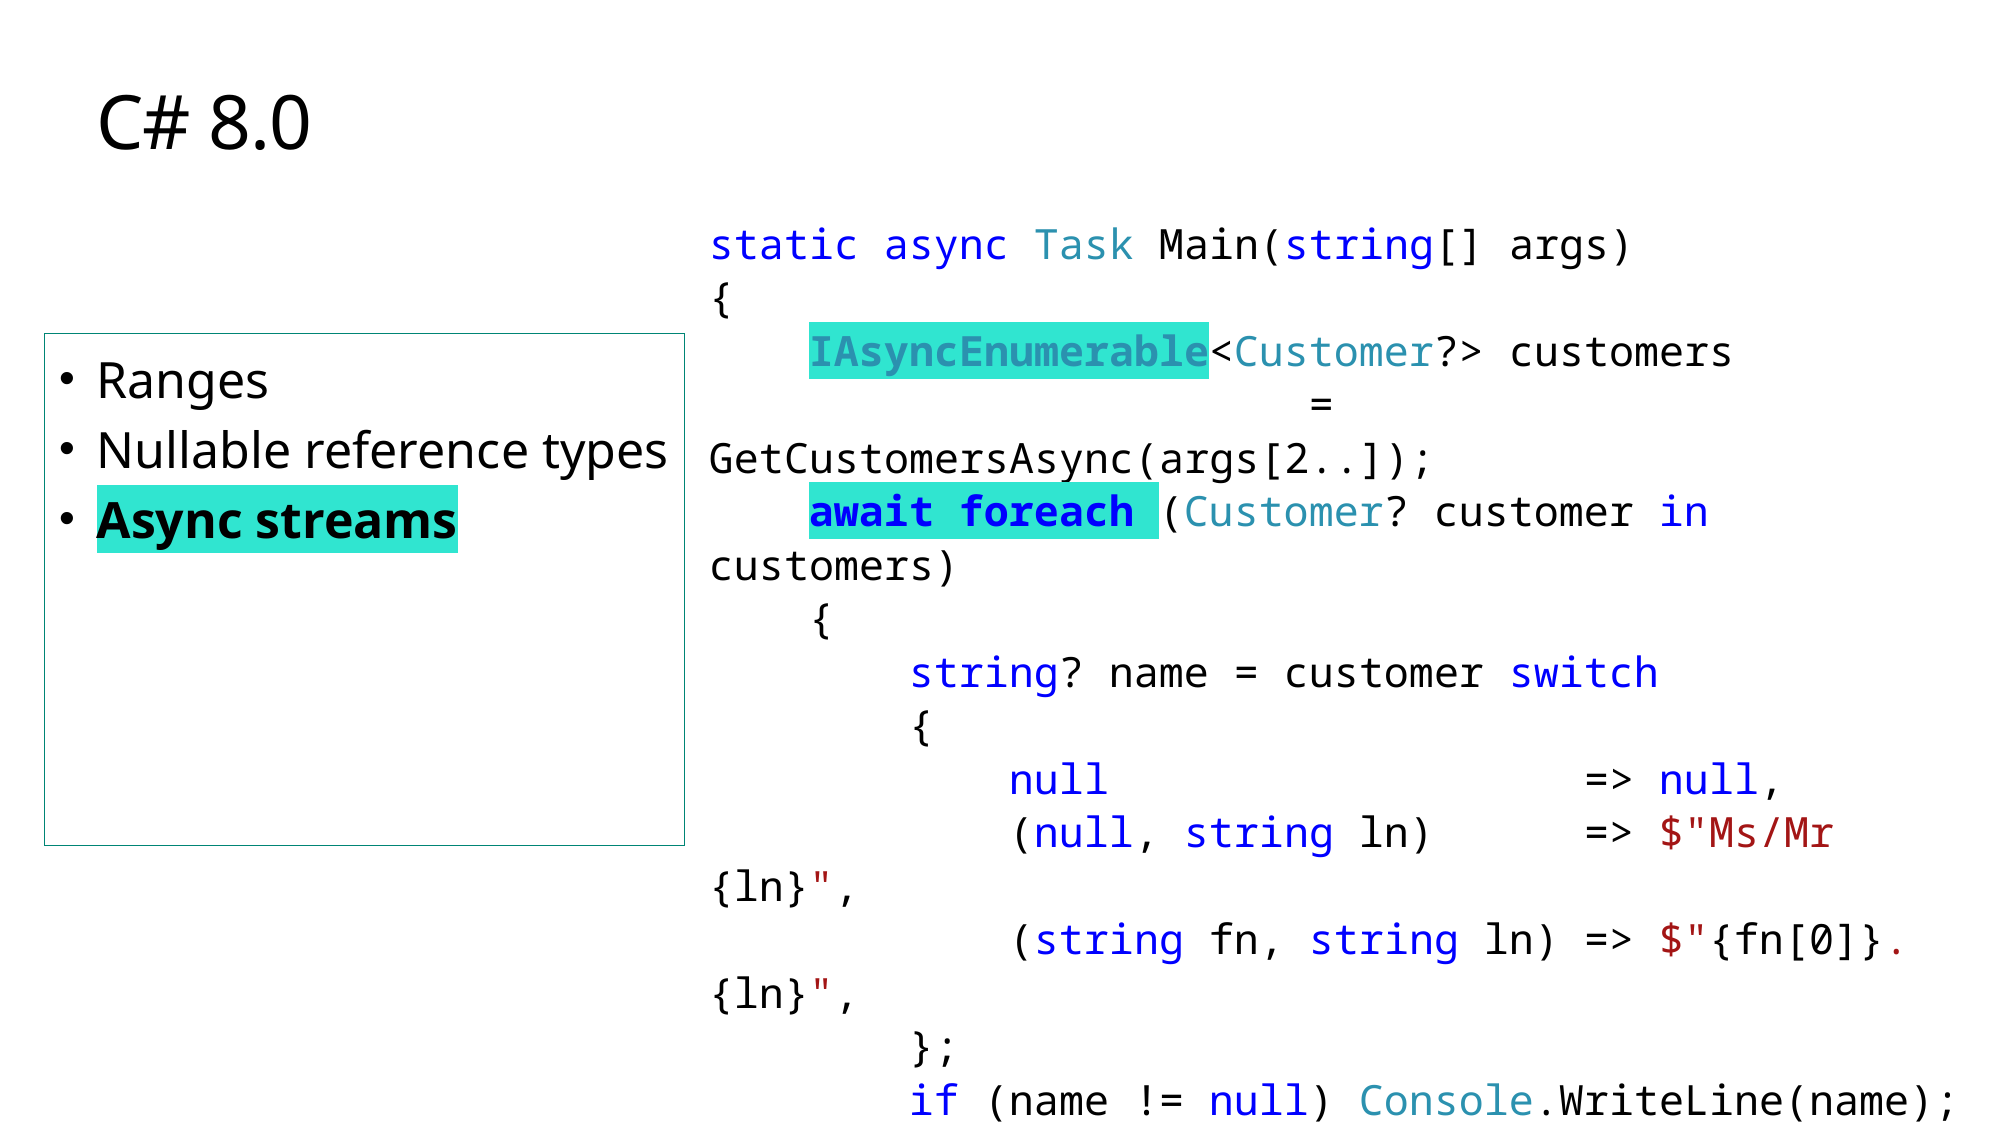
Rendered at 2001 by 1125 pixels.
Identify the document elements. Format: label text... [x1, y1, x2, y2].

list Ranges Nullable reference types Async streams [44, 333, 684, 846]
title C# 8.0 [96, 75, 1904, 166]
text_box static async Task Main(string[] args) { IAsyncEnumerable<Customer?> customers = GetCustomersAsync(args[2..]); await foreach (Customer? customer in customers) { string? name = customer switch { null => null, (null, string ln) => $"Ms/Mr {ln}", (string fn, string ln) => $"{fn[0]}. {ln}", }; if (name != null) Console.WriteLine(name); } } [684, 199, 2000, 1125]
